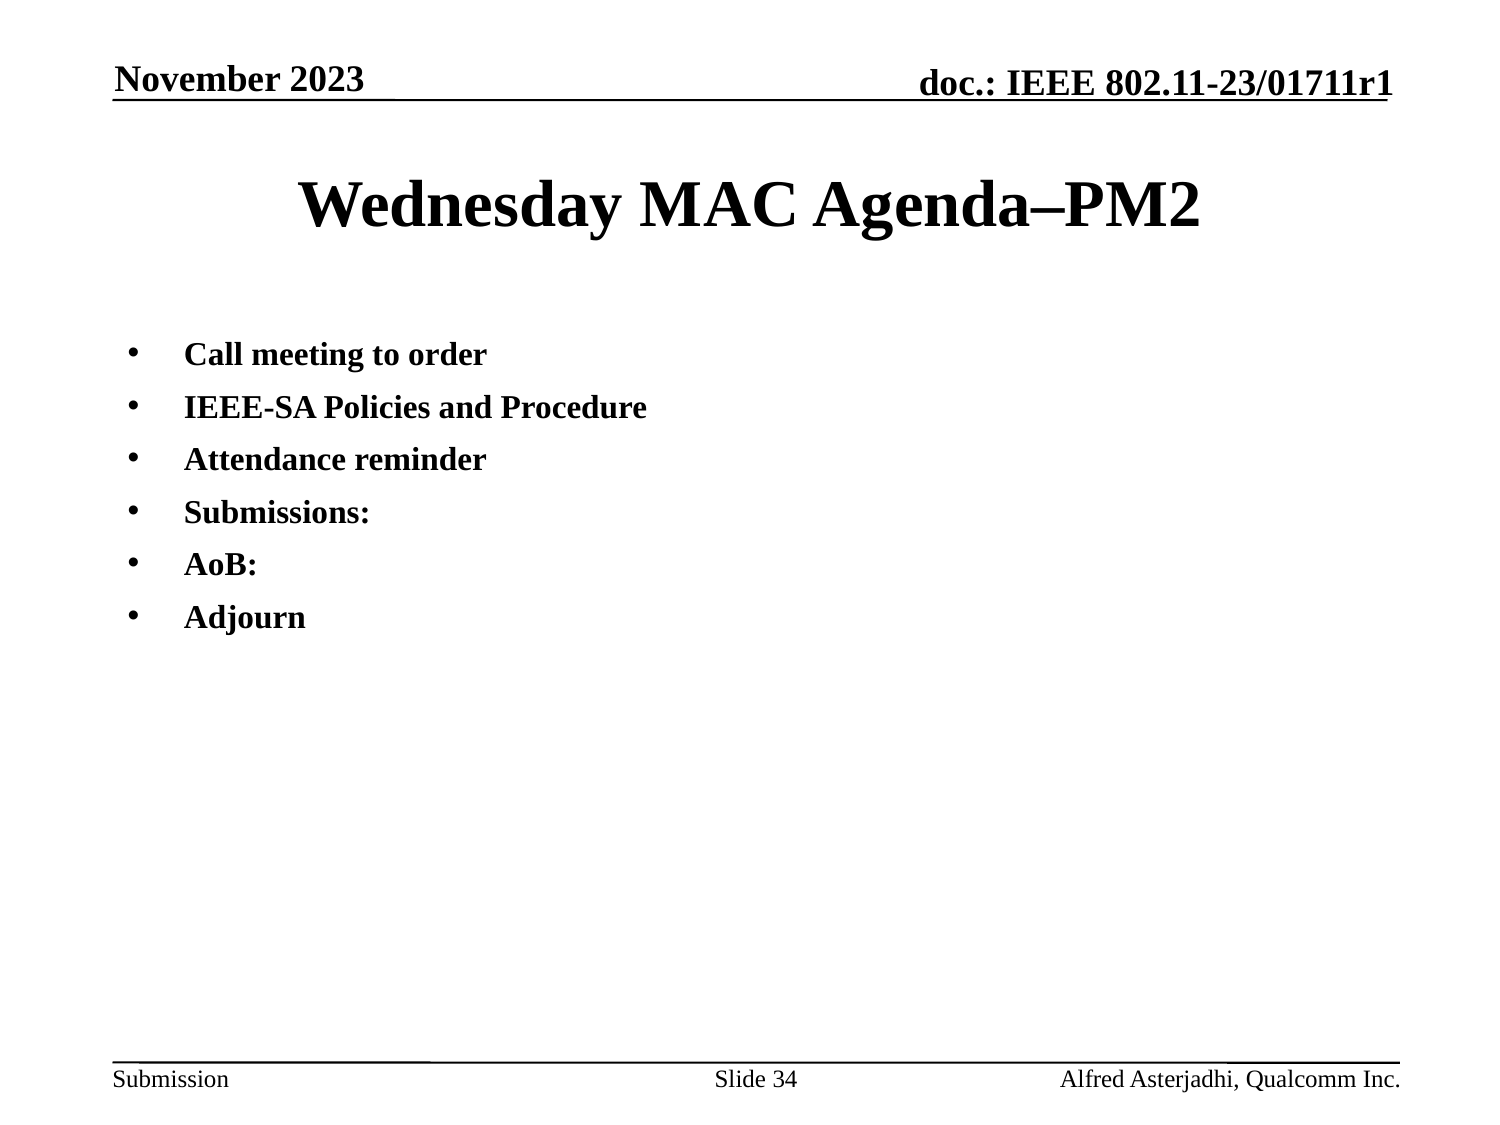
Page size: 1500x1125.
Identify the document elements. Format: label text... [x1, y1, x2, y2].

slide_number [114, 54, 423, 100]
footer Alfred Asterjadhi, Qualcomm Inc. [878, 1061, 1402, 1093]
slide_number Slide 34 [712, 1061, 800, 1123]
title Wednesday MAC Agenda–PM2 [112, 112, 1388, 288]
list Call meeting to order IEEE-SA Policies and Procedure Attendance reminder Submissions: AoB: Adjourn [112, 324, 1388, 1063]
